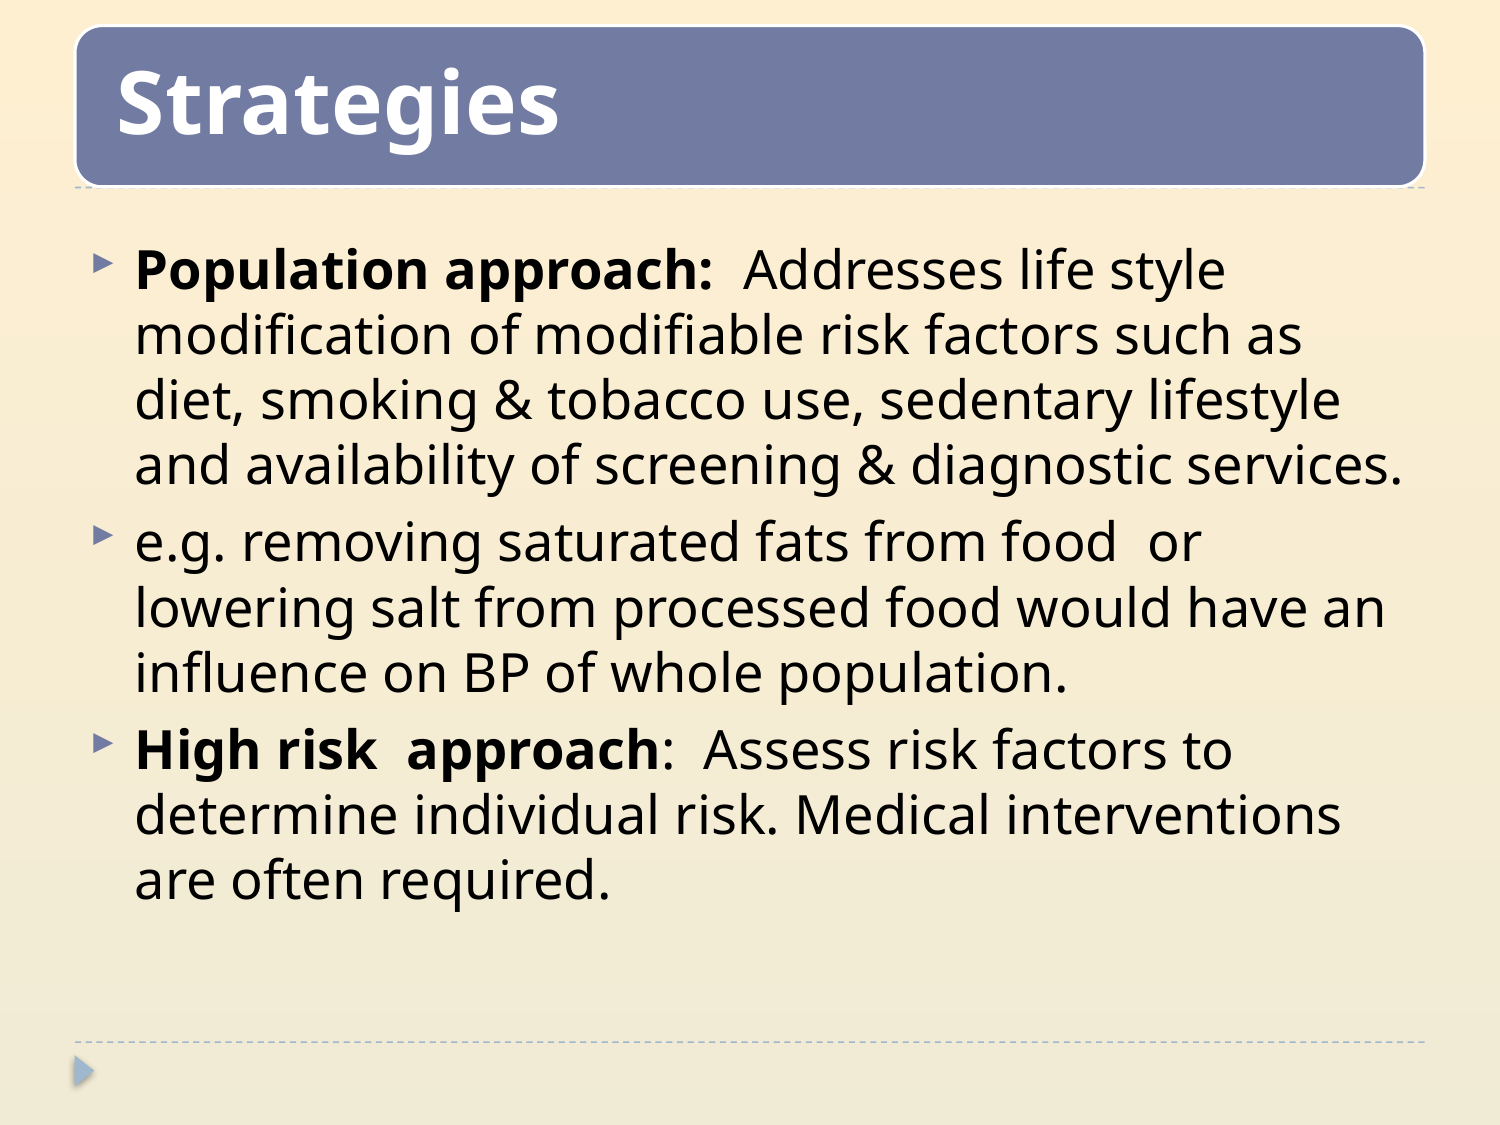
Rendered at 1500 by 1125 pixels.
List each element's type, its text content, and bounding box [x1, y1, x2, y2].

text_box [74, 24, 1426, 188]
list Population approach: Addresses life style modification of modifiable risk factors such as diet, smoking & tobacco use, sedentary lifestyle and availability of screening & diagnostic services. e.g. removing saturated fats from food or lowering salt from processed food would have an influence on BP of whole population. High risk approach: Assess risk factors to determine individual risk. Medical interventions are often required. [75, 227, 1425, 1038]
